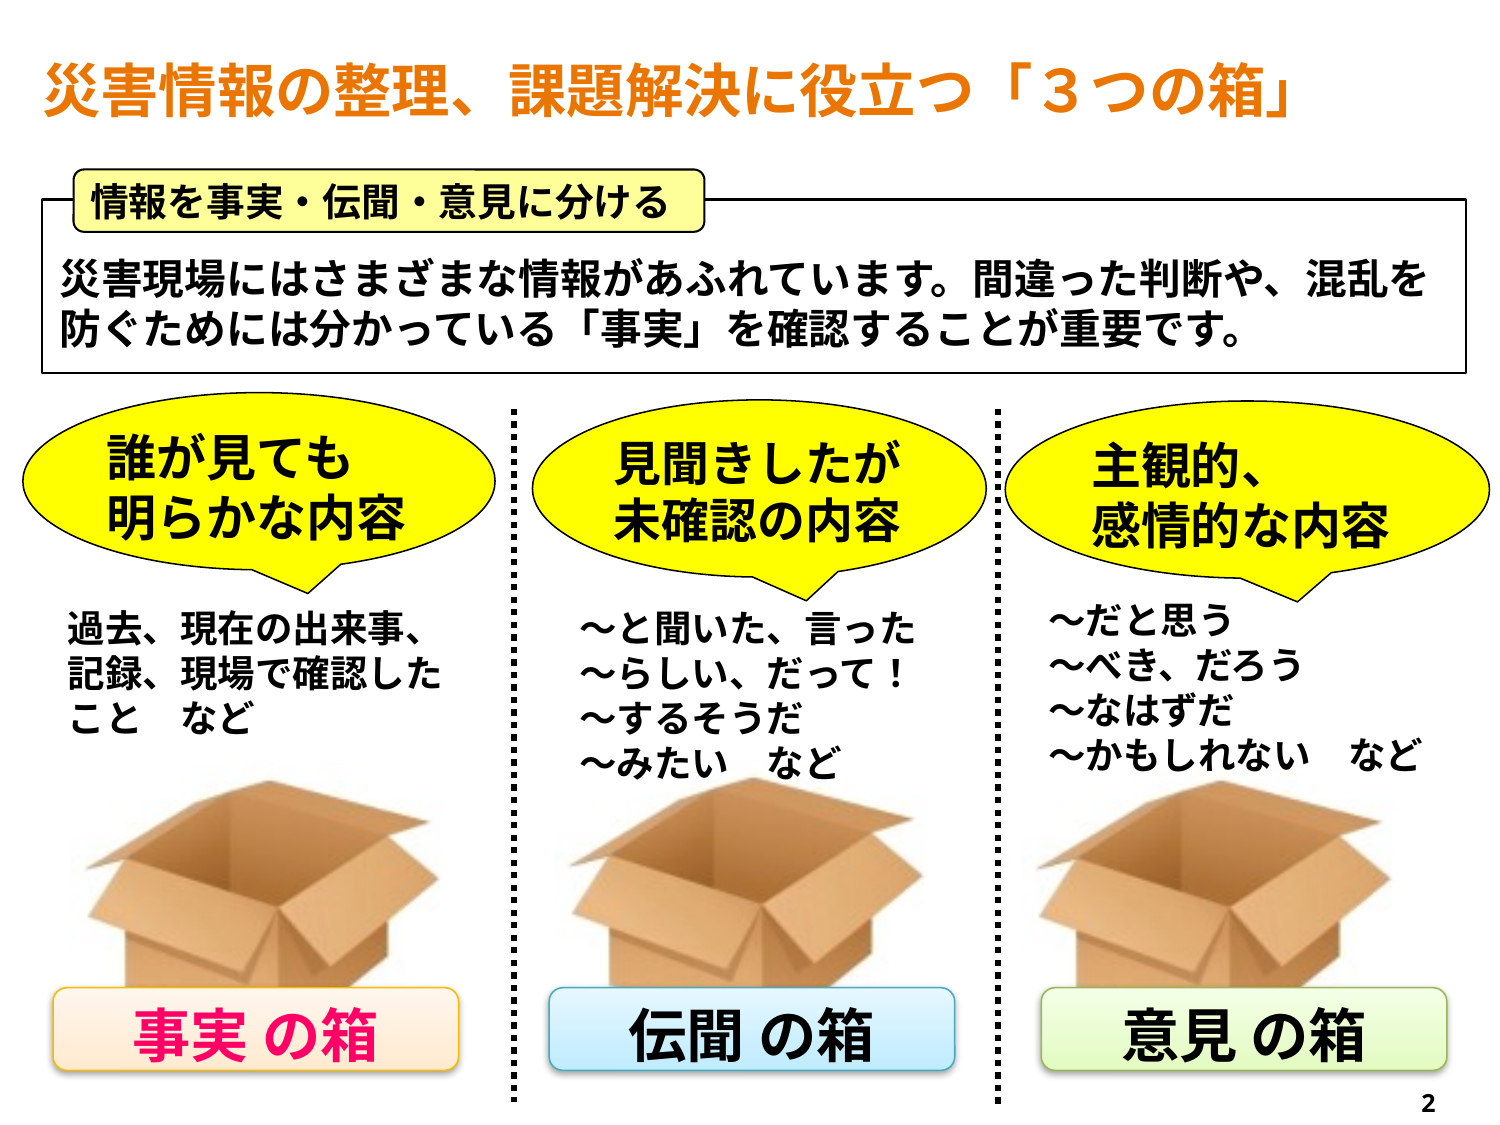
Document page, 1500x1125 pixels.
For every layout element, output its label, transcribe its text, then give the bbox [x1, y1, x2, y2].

slide_number 2 [1364, 1089, 1493, 1120]
list 災害現場にはさまざまな情報があふれています。間違った判断や、混乱を防ぐためには分かっている「事実」を確認することが重要です。 [44, 231, 1468, 374]
text_box 意見 の箱 [1042, 986, 1448, 1072]
text_box 見聞きしたが 未確認の内容 [532, 399, 987, 597]
text_box 伝聞 の箱 [548, 988, 956, 1072]
text_box 過去、現在の出来事、記録、現場で確認したこと など [53, 597, 479, 748]
text_box ～と聞いた、言った ～らしい、だって！ ～するそうだ ～みたい など [564, 597, 981, 793]
title 災害情報の整理、課題解決に役立つ「３つの箱」 [27, 47, 1386, 131]
list 情報を事実・伝聞・意見に分ける [75, 169, 705, 232]
text_box ～だと思う ～べき、だろう ～なはずだ ～かもしれない など [1033, 589, 1444, 785]
text_box 事実 の箱 [52, 987, 459, 1072]
picture [554, 760, 944, 1053]
picture [69, 762, 459, 1055]
text_box 主観的、 感情的な内容 [1005, 400, 1490, 589]
text_box 誰が見ても 明らかな内容 [22, 392, 496, 594]
picture [1021, 762, 1411, 1055]
